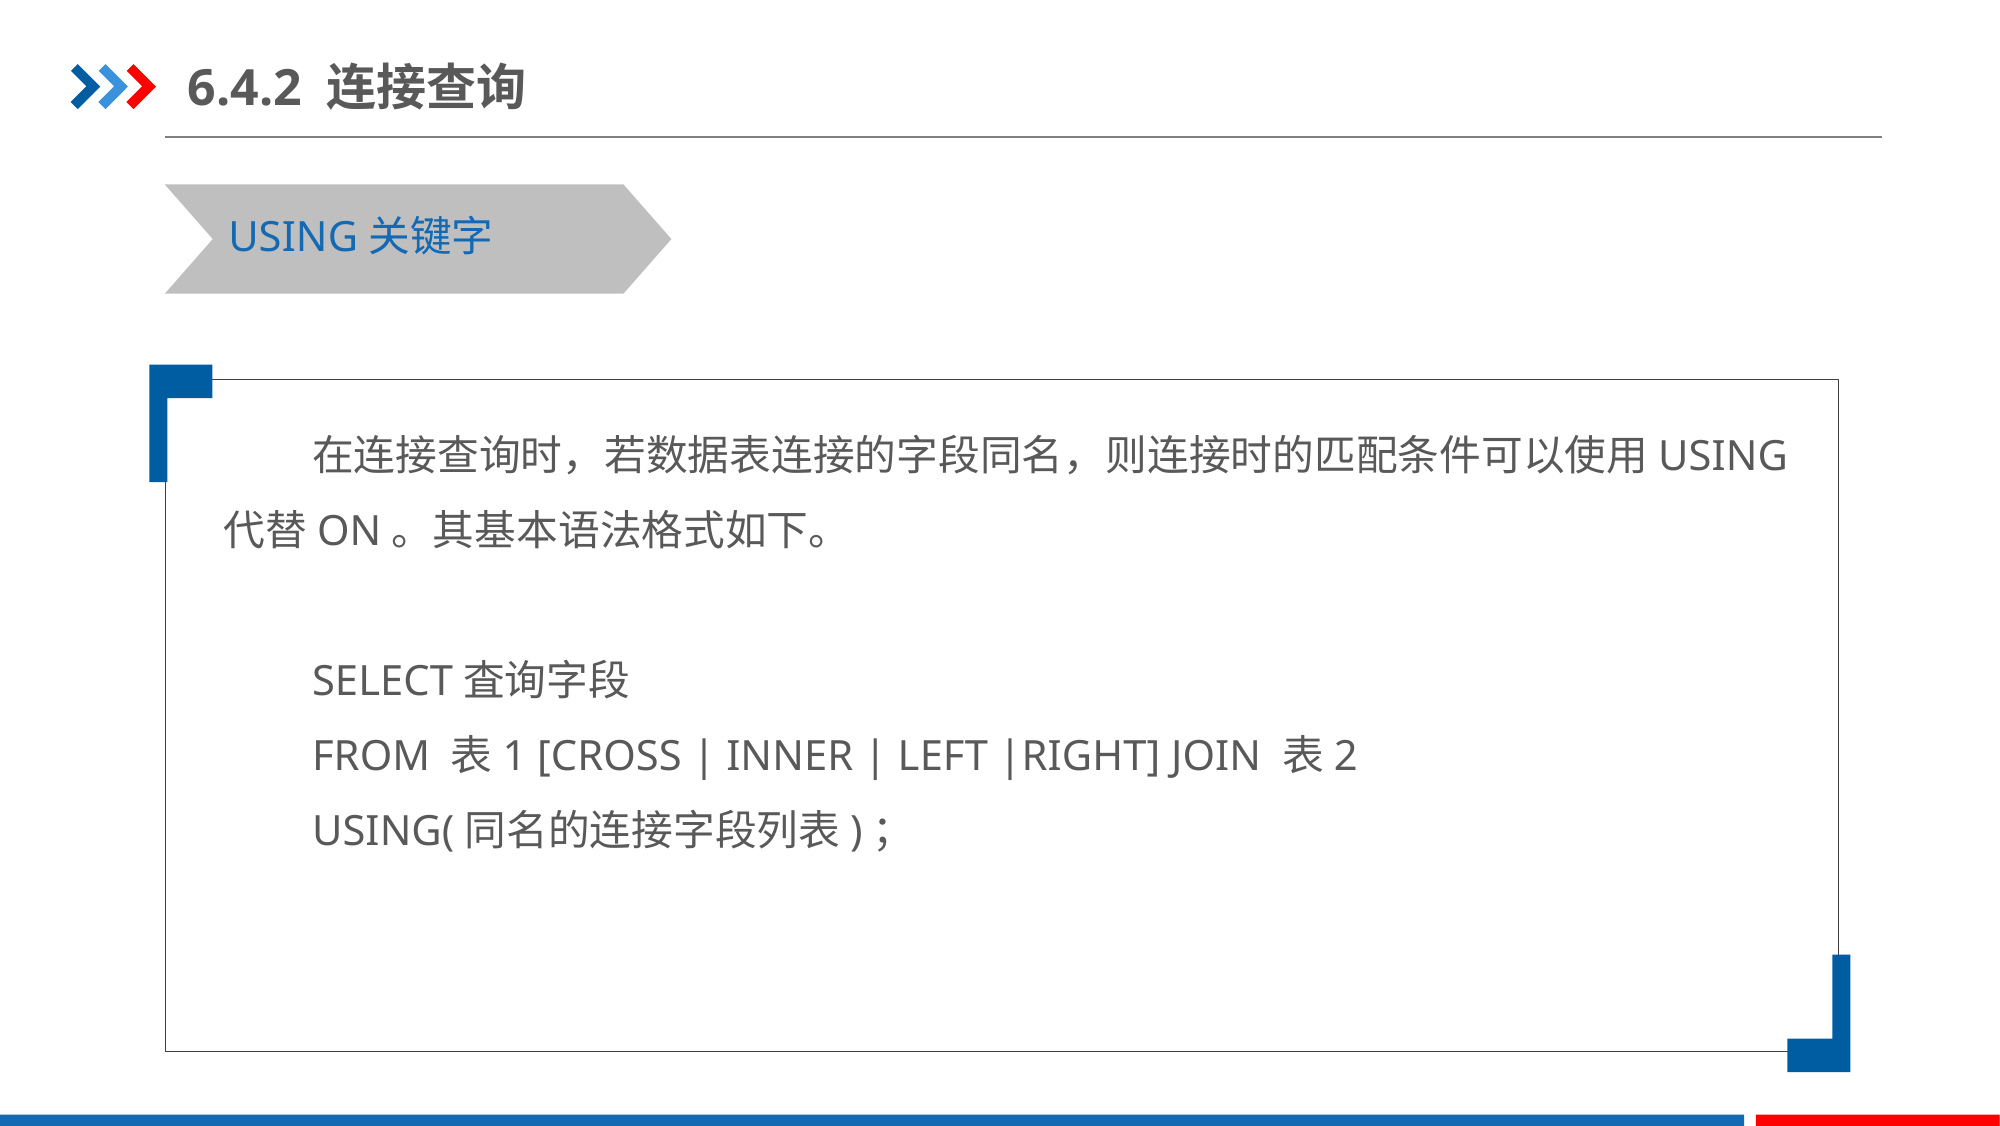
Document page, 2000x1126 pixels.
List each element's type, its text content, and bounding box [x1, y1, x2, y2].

text_box [164, 184, 672, 294]
text_box 6.4.2 连接查询 [187, 43, 827, 127]
text_box USING关键字 [213, 202, 509, 267]
text_box [147, 363, 215, 484]
text_box [1785, 953, 1852, 1074]
text_box [163, 378, 1841, 1053]
